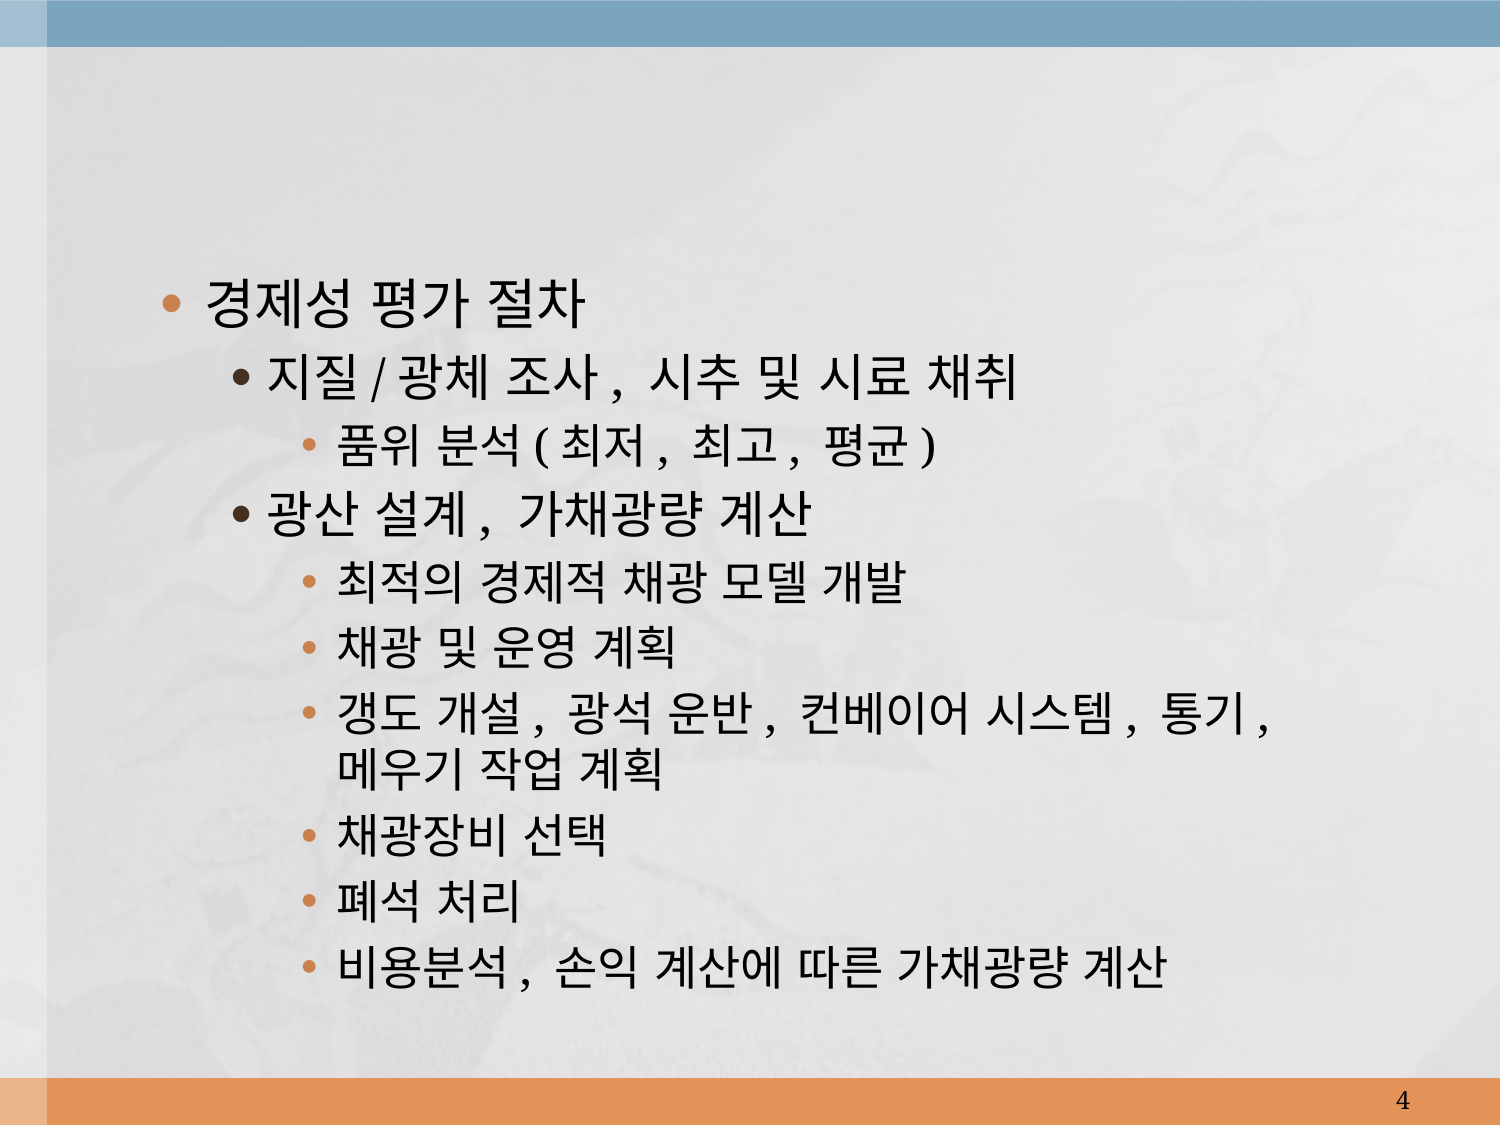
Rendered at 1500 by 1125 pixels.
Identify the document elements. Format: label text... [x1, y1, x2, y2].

slide_number 4 [1074, 1078, 1425, 1125]
list 경제성 평가 절차 지질/광체 조사, 시추 및 시료 채취 품위 분석(최저, 최고, 평균) 광산 설계, 가채광량 계산 최적의 경제적 채광 모델 개발 채광 및 운영 계획 갱도 개설, 광석 운반, 컨베이어 시스템, 통기, 메우기 작업 계획 채광장비 선택 폐석 처리 비용분석, 손익 계산에 따른 가채광량 계산 [75, 262, 1425, 1005]
